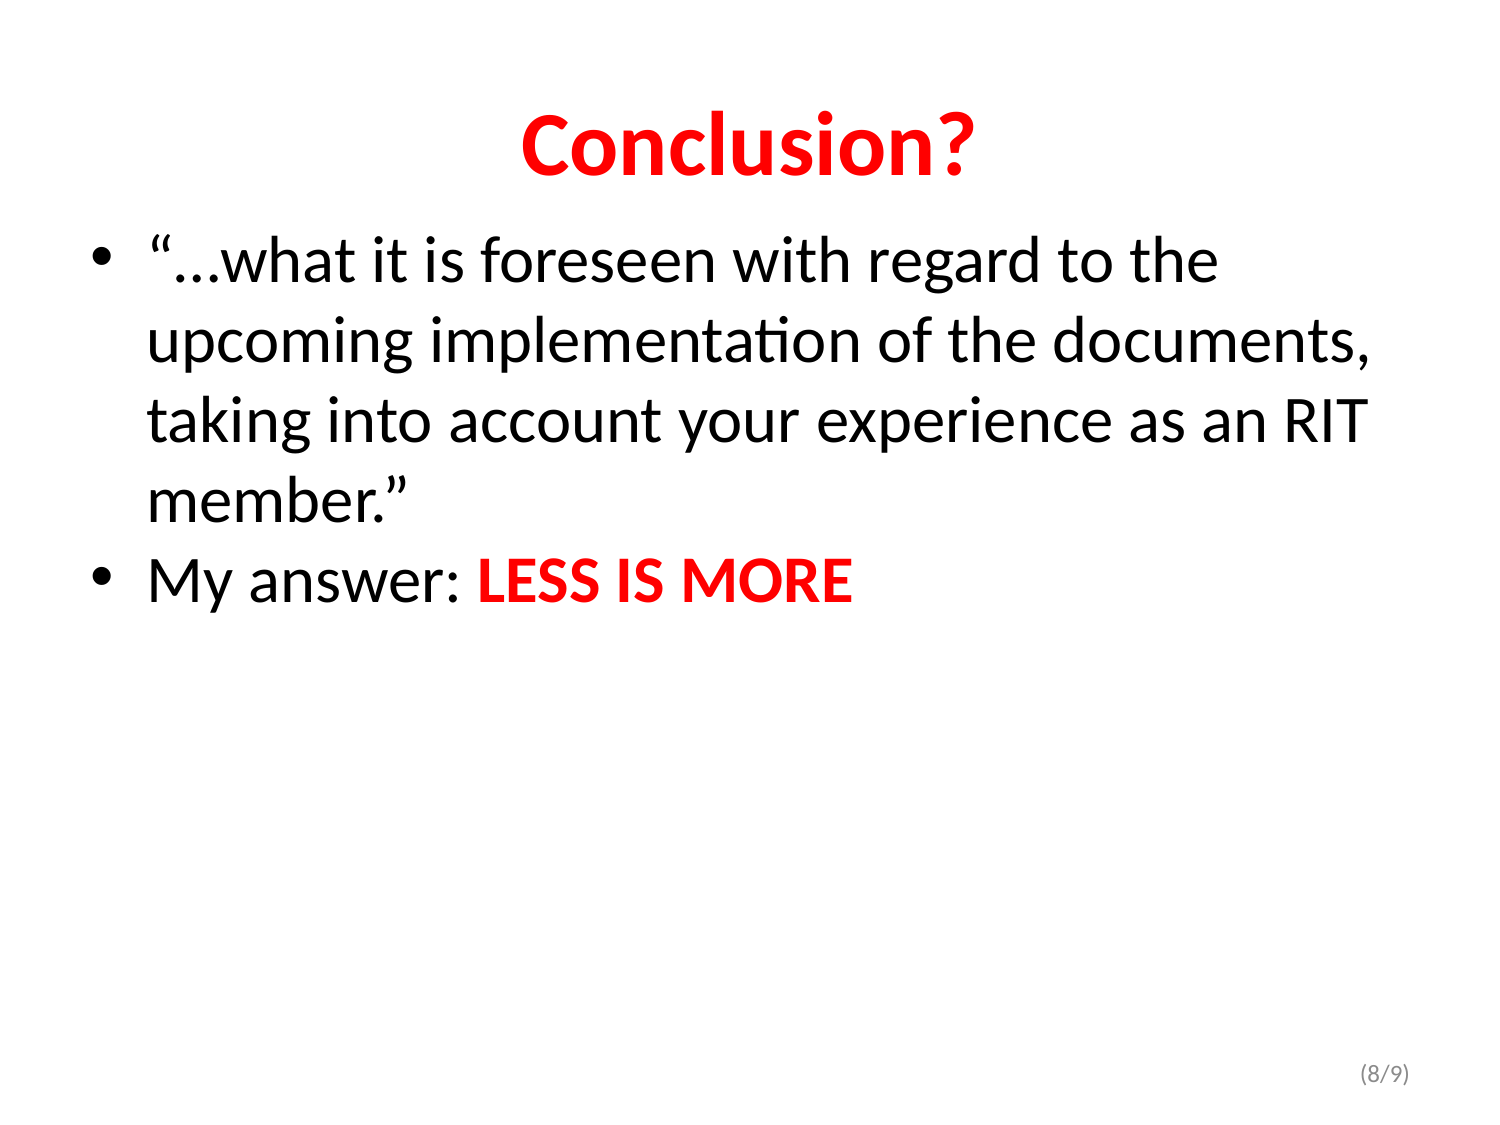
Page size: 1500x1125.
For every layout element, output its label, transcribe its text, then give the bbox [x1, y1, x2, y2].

list “…what it is foreseen with regard to the upcoming implementation of the documents, taking into account your experience as an RIT member.” My answer: LESS IS MORE [74, 207, 1426, 1006]
slide_number (8/9) [1074, 1042, 1425, 1103]
title Conclusion? [74, 44, 1426, 207]
